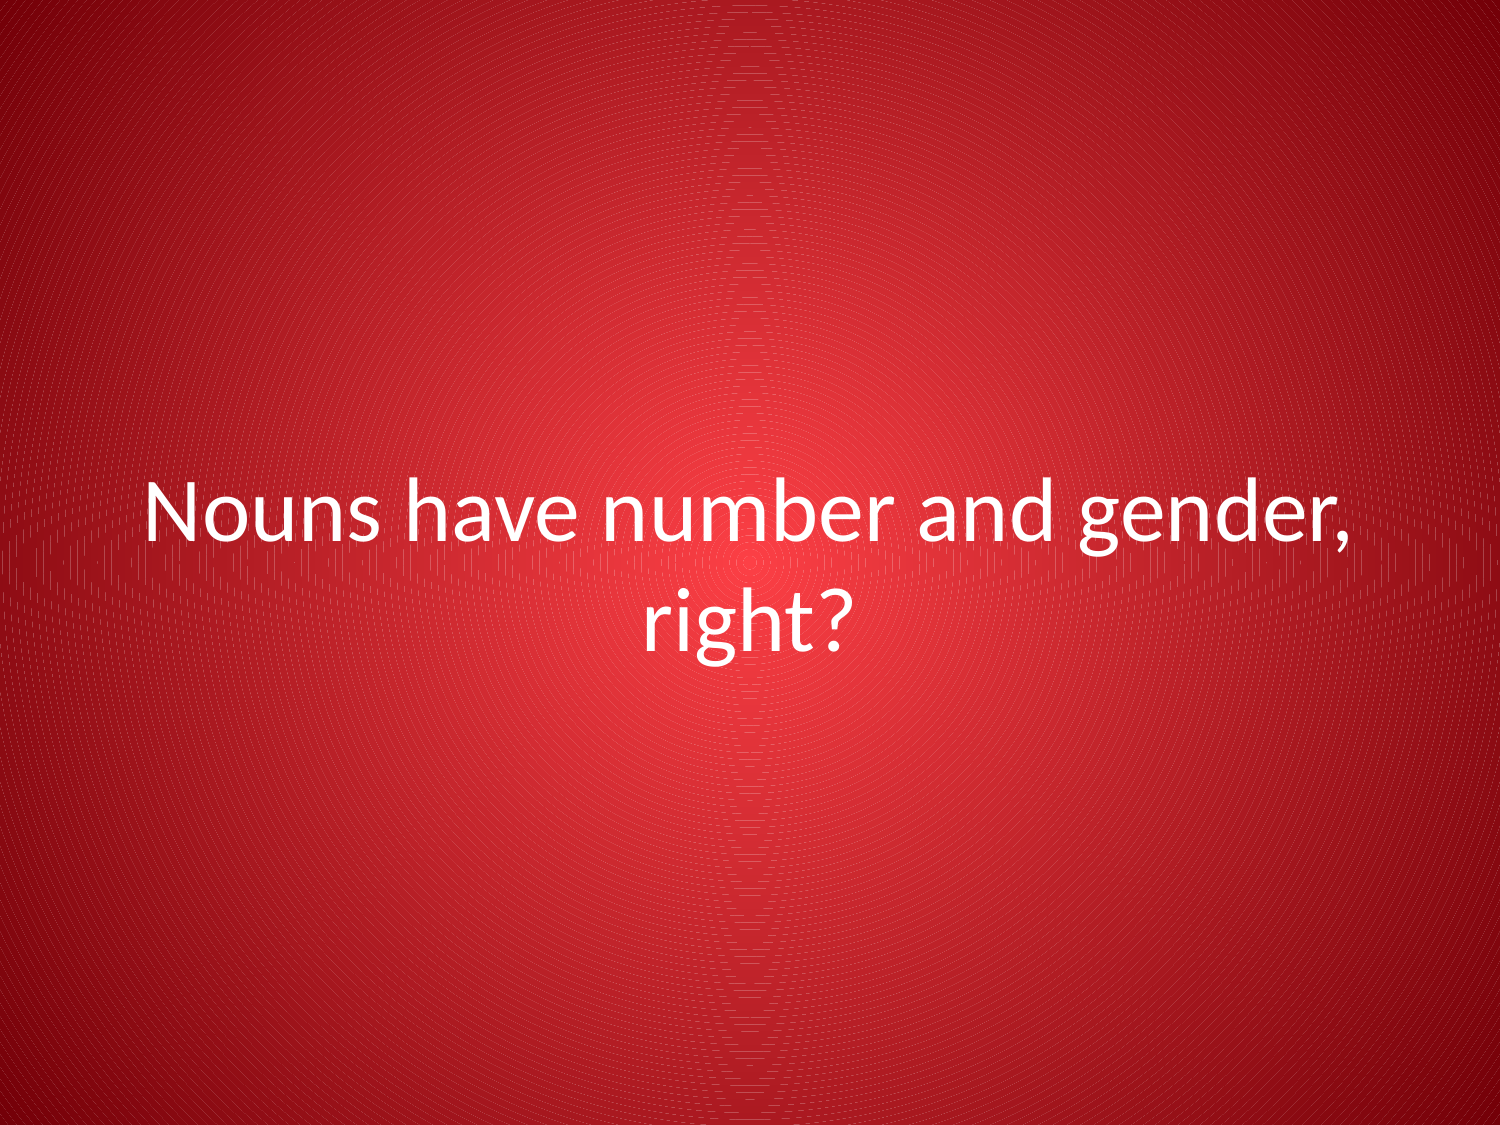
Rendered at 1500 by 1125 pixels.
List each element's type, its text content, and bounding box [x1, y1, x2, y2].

title Nouns have number and gender, right? [75, 45, 1425, 1075]
